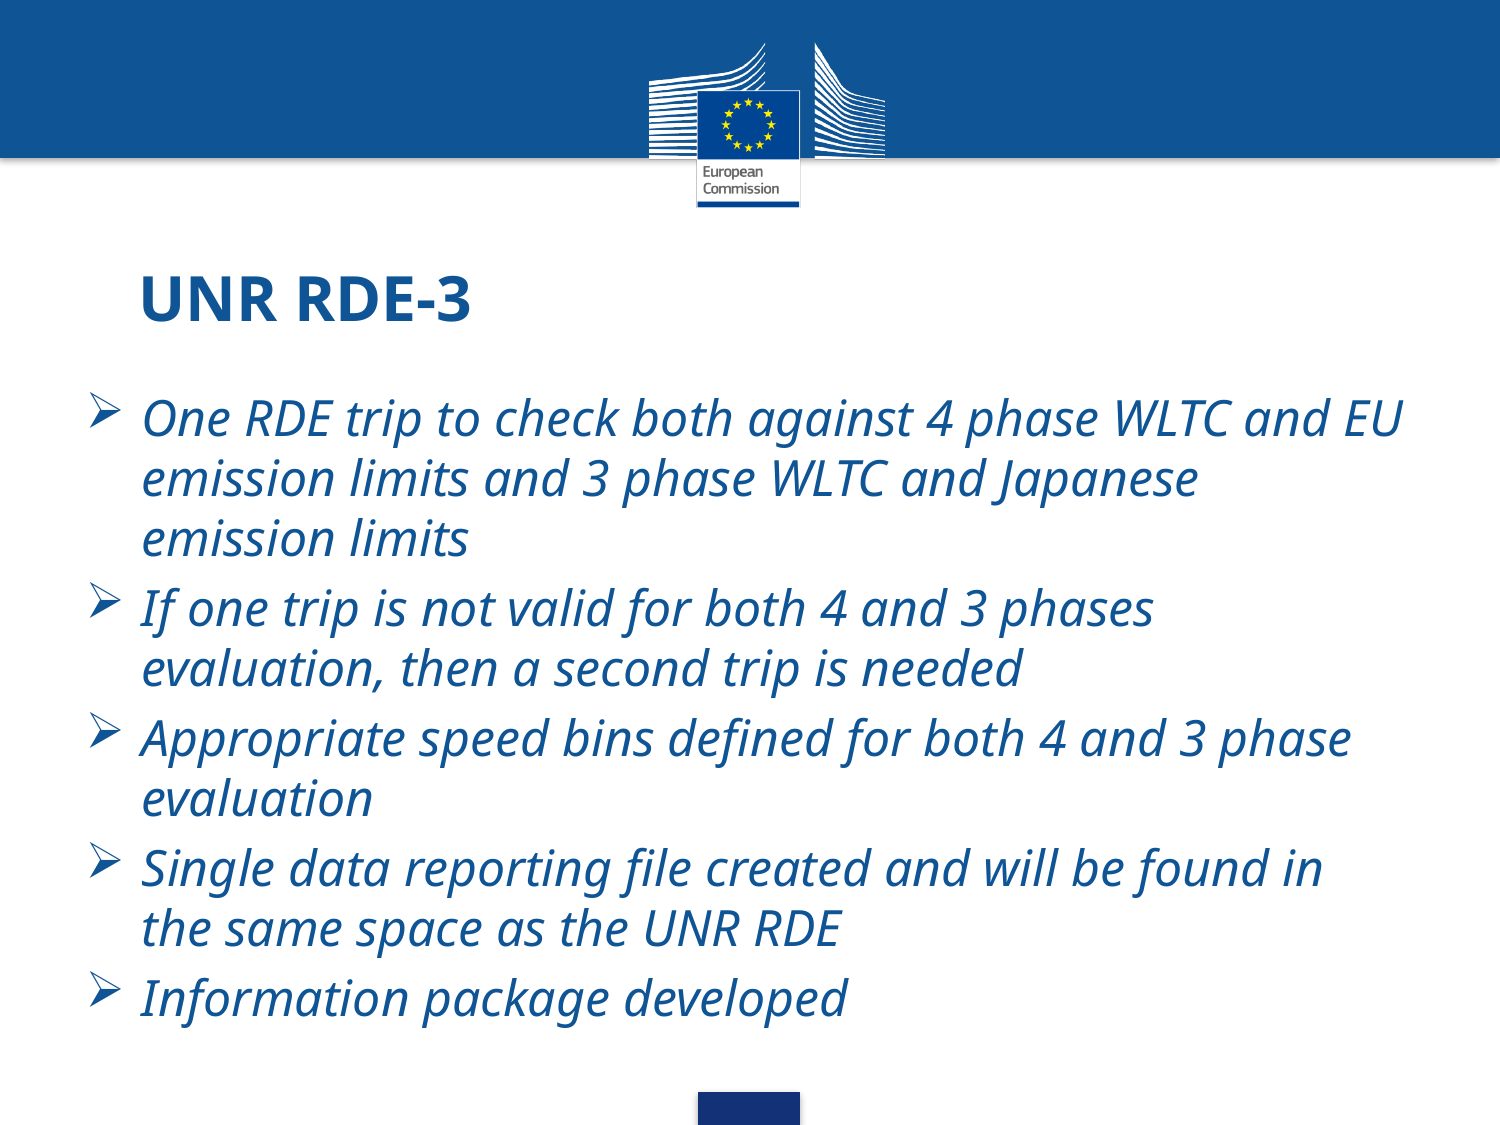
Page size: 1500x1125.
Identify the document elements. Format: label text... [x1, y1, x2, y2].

picture [649, 42, 885, 208]
list One RDE trip to check both against 4 phase WLTC and EU emission limits and 3 phase WLTC and Japanese emission limits If one trip is not valid for both 4 and 3 phases evaluation, then a second trip is needed Appropriate speed bins defined for both 4 and 3 phase evaluation Single data reporting file created and will be found in the same space as the UNR RDE Information package developed [70, 378, 1421, 958]
title UNR RDE-3 [64, 219, 1415, 374]
